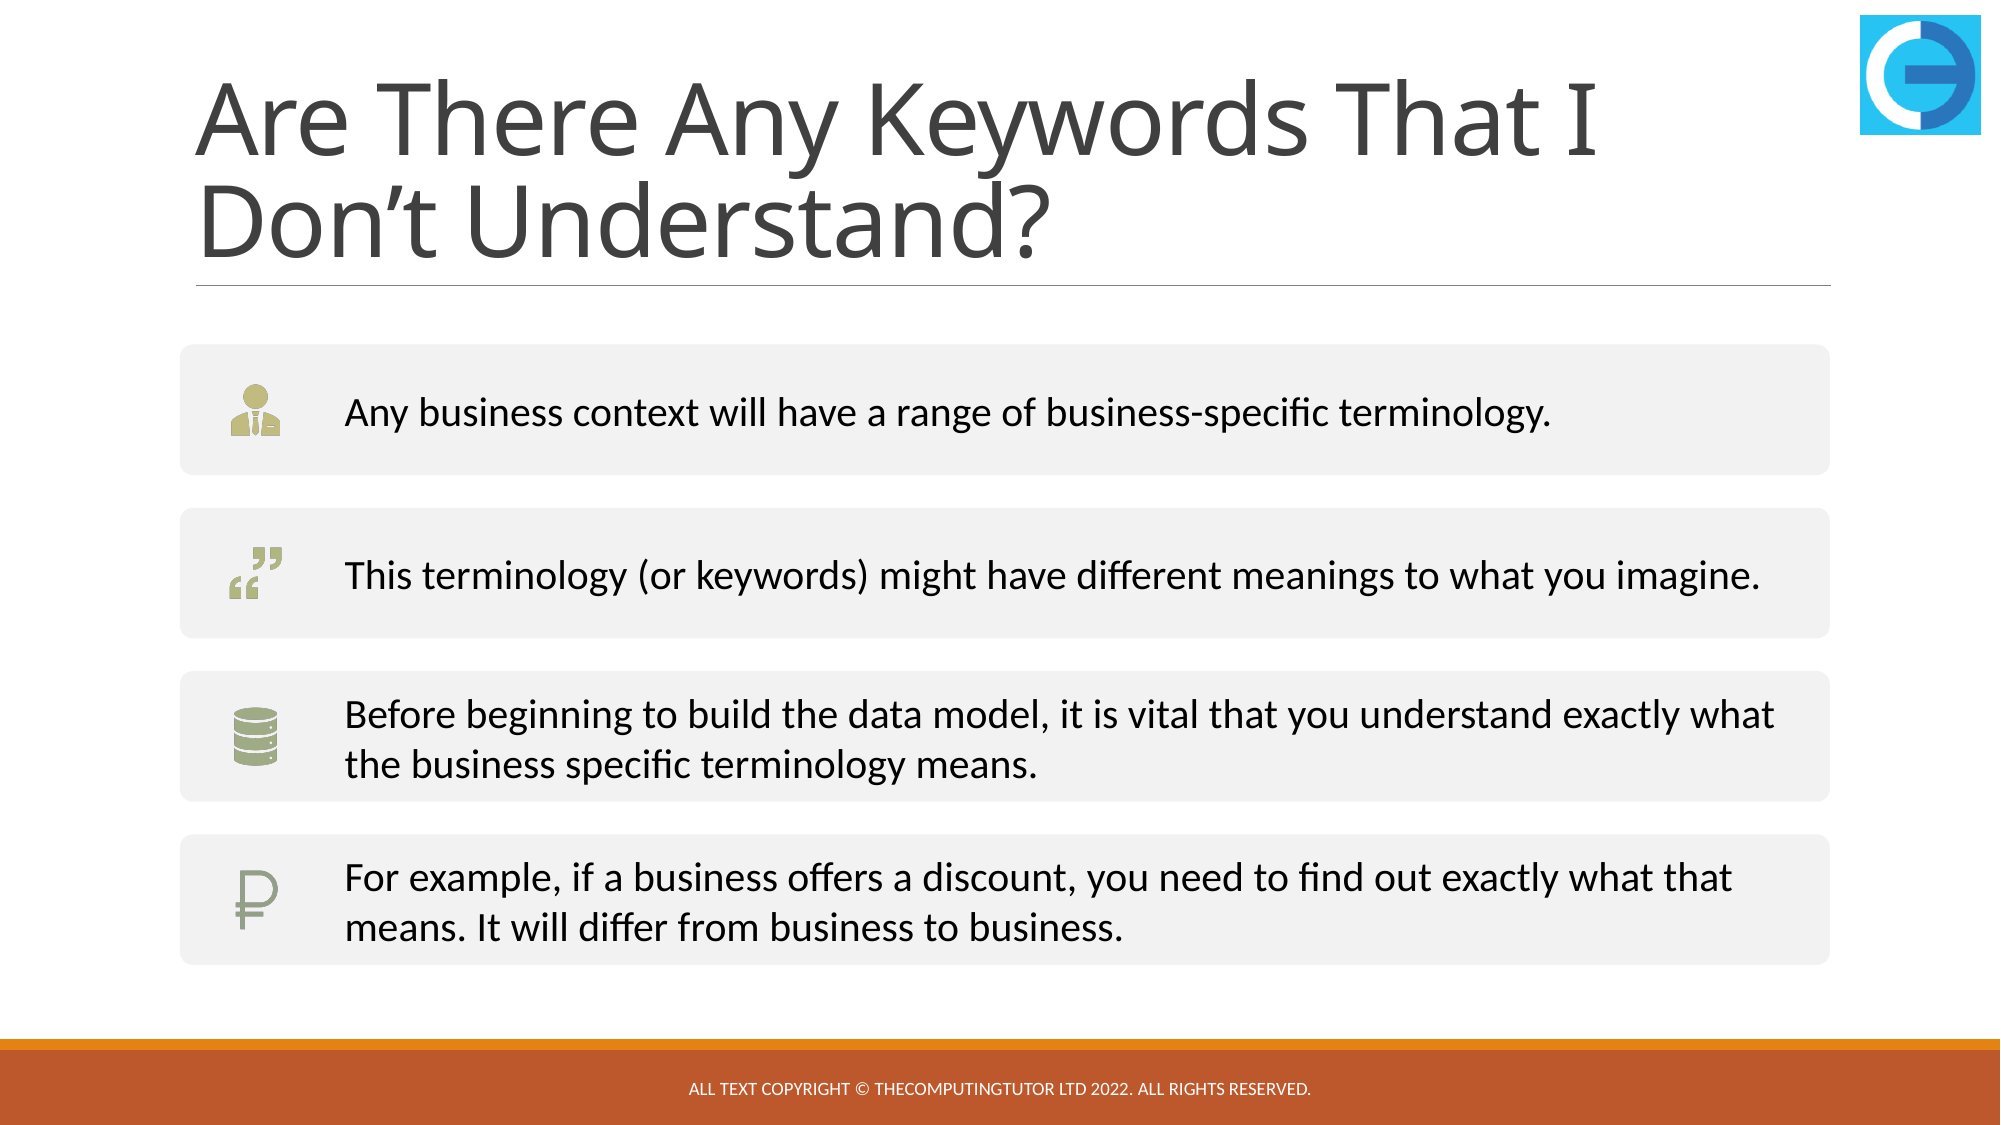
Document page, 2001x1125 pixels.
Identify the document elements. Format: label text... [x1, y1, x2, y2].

title Are There Any Keywords That I Don’t Understand? [180, 47, 1830, 285]
footer All text copyright © TheComputingTutor Ltd 2022. All rights Reserved. [604, 1059, 1396, 1120]
picture [1860, 15, 1981, 135]
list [179, 343, 1831, 966]
